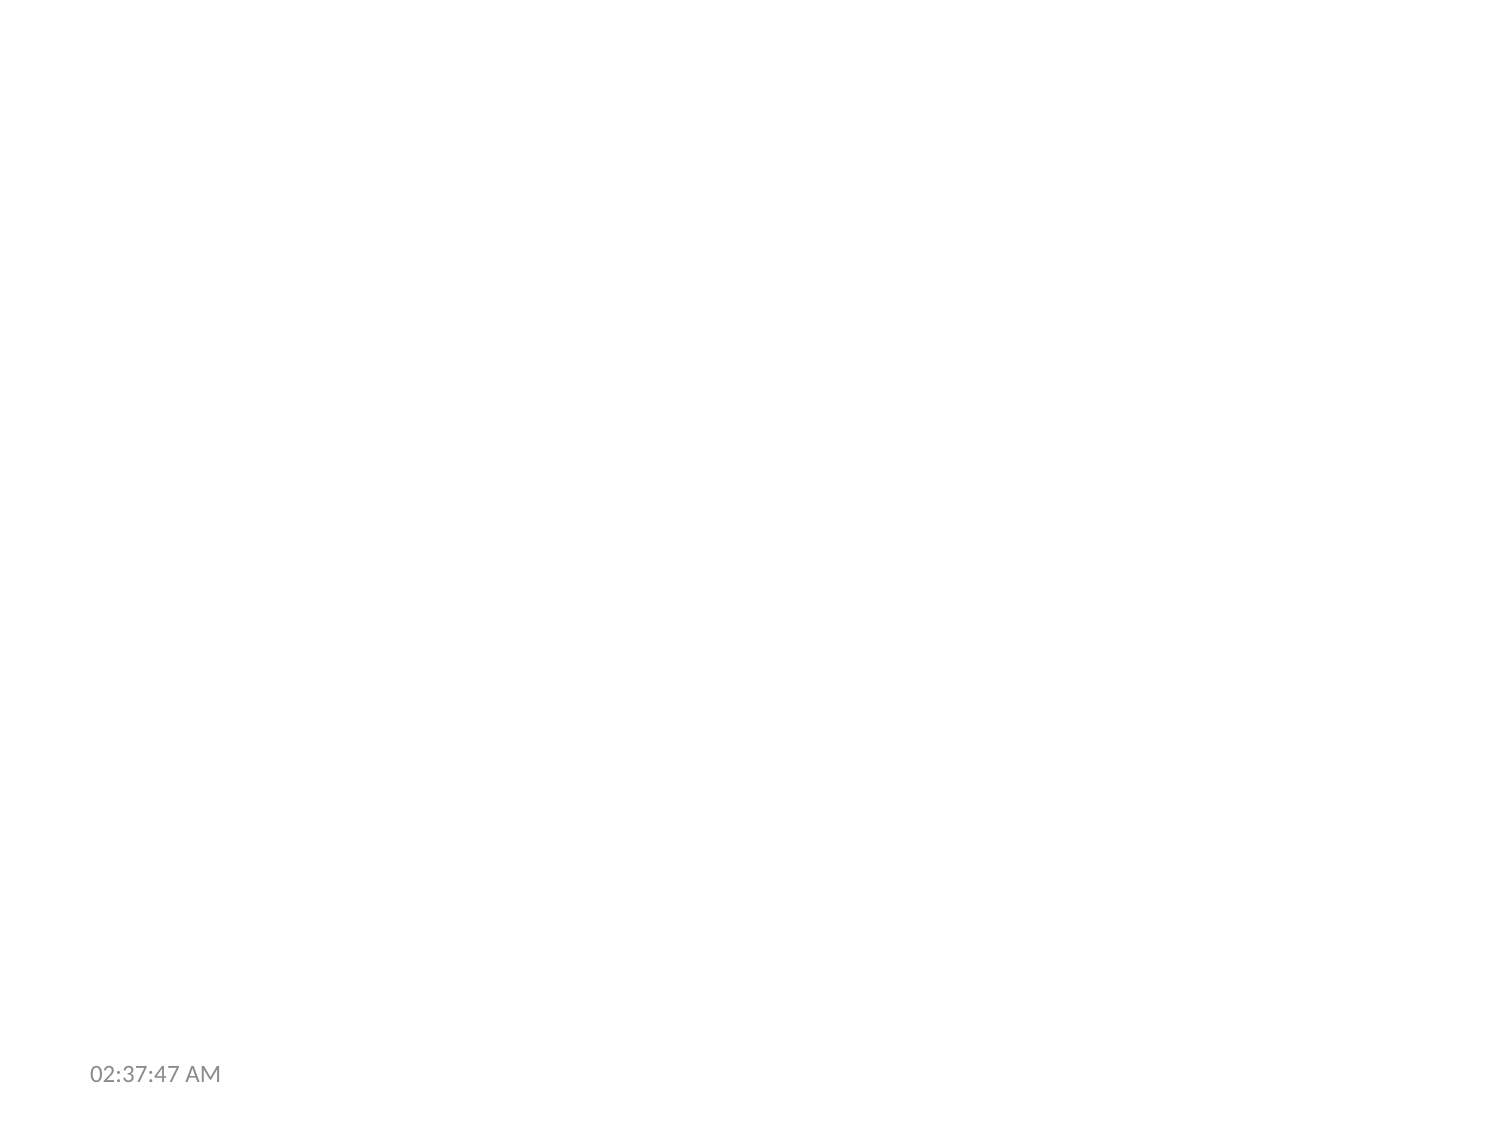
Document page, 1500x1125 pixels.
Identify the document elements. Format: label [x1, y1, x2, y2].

slide_number [75, 1042, 425, 1103]
